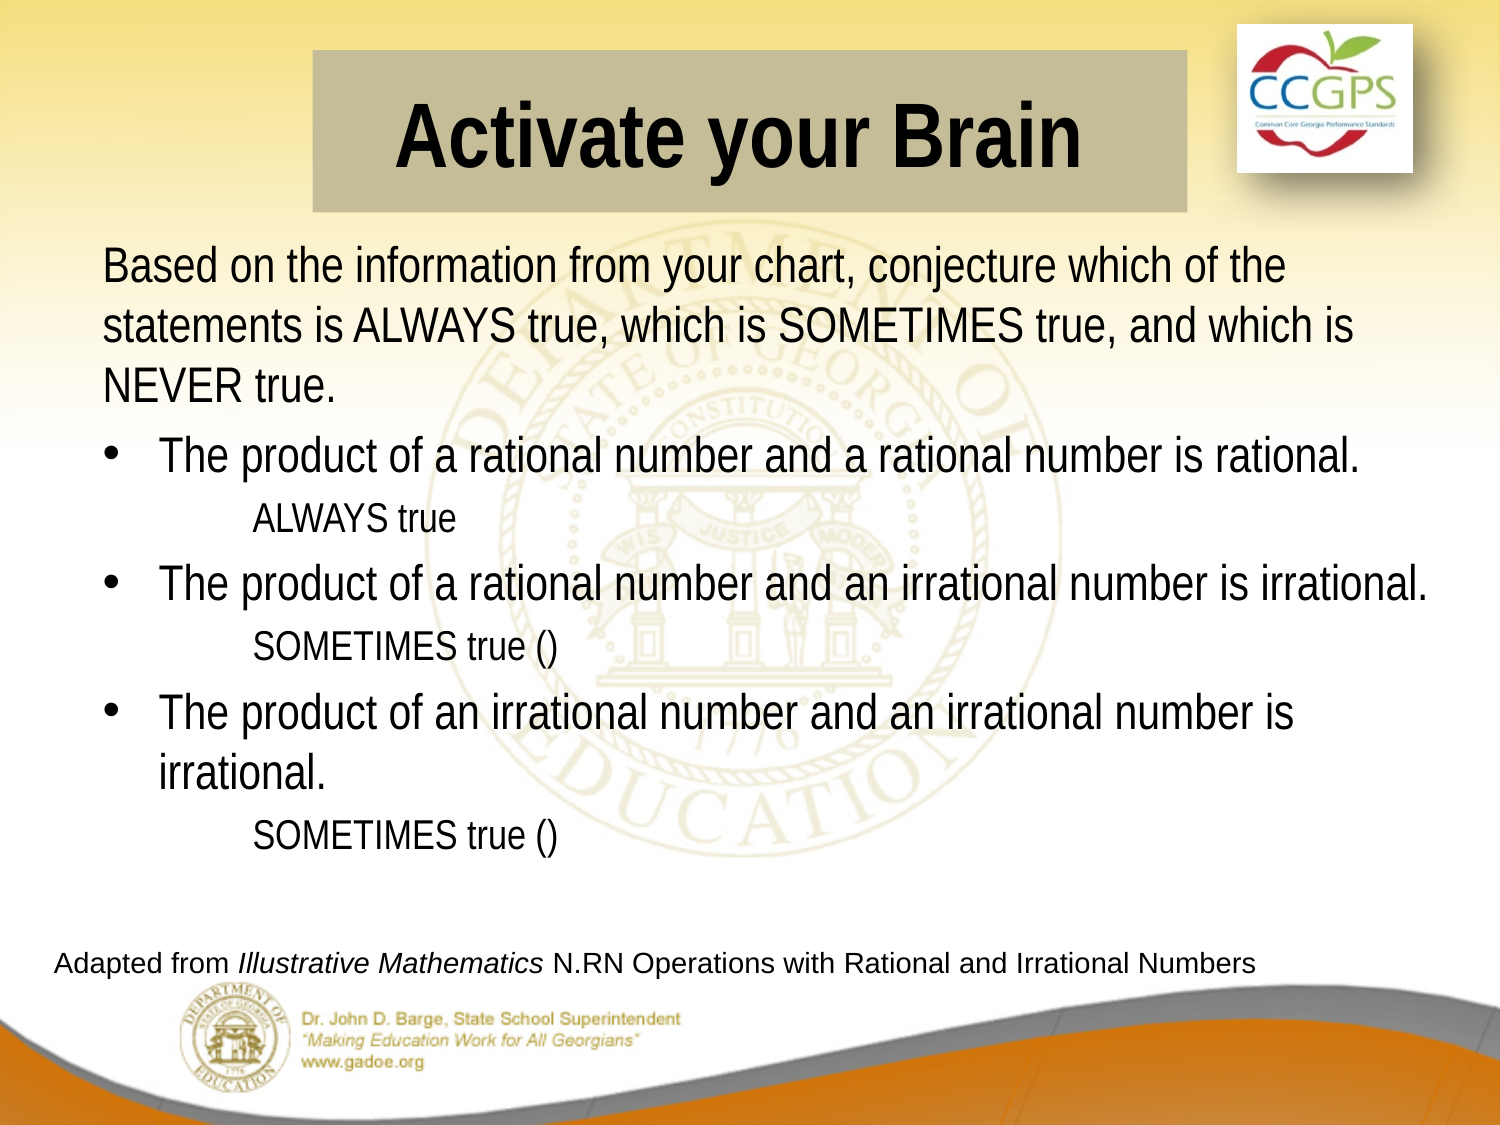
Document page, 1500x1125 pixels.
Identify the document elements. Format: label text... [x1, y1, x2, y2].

picture [0, 0, 1500, 1125]
text_box Adapted from Illustrative Mathematics N.RN Operations with Rational and Irrational Numbers [39, 936, 1273, 987]
title Activate your Brain [312, 49, 1188, 213]
